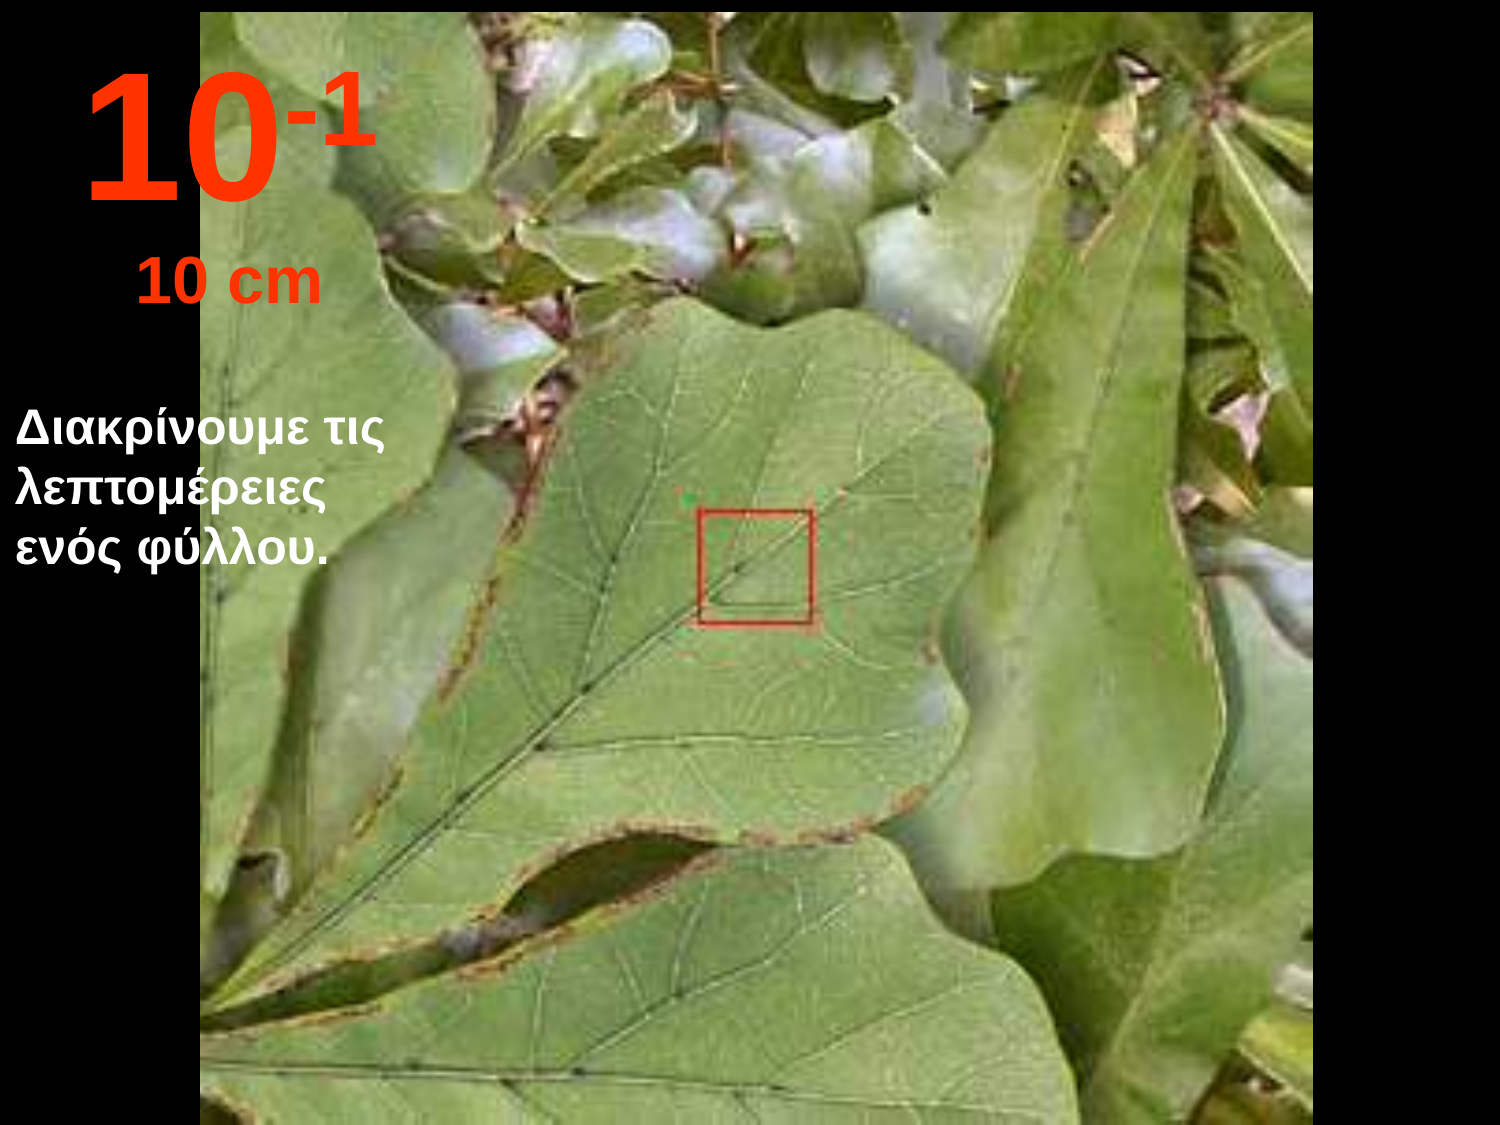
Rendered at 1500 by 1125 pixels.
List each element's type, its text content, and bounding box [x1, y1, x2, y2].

text_box 10-1 10 cm [65, 9, 394, 325]
text_box Διακρίνουμε τις λεπτομέρειες ενός φύλλου. [0, 387, 194, 583]
picture [199, 12, 1313, 1125]
